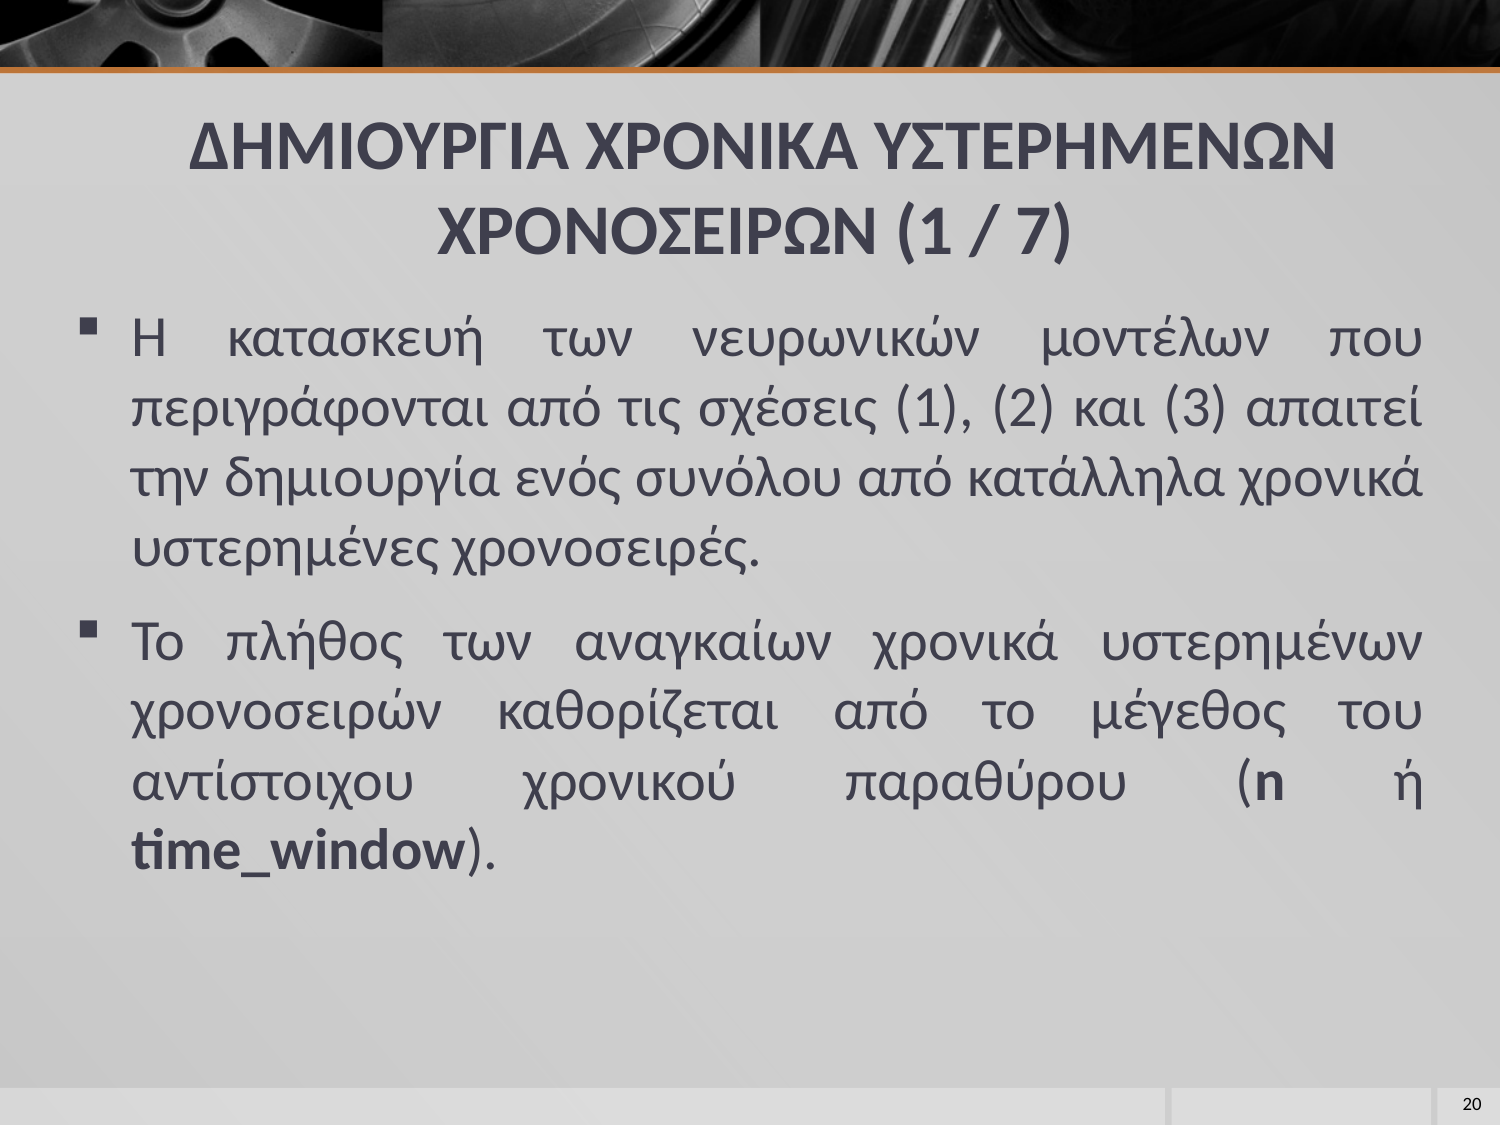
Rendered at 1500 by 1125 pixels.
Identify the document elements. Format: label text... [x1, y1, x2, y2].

slide_number 20 [1434, 1084, 1497, 1122]
picture [0, 0, 1500, 67]
title ΔΗΜΙΟΥΡΓΙΑ ΧΡΟΝΙΚΑ ΥΣΤΕΡΗΜΕΝΩΝ ΧΡΟΝΟΣΕΙΡΩΝ (1 / 7) [41, 90, 1471, 277]
list Η κατασκευή των νευρωνικών μοντέλων που περιγράφονται από τις σχέσεις (1), (2) και (3) απαιτεί την δημιουργία ενός συνόλου από κατάλληλα χρονικά υστερημένες χρονοσειρές. Το πλήθος των αναγκαίων χρονικά υστερημένων χρονοσειρών καθορίζεται από το μέγεθος του αντίστοιχου χρονικού παραθύρου (n ή time_window). [75, 290, 1425, 1091]
